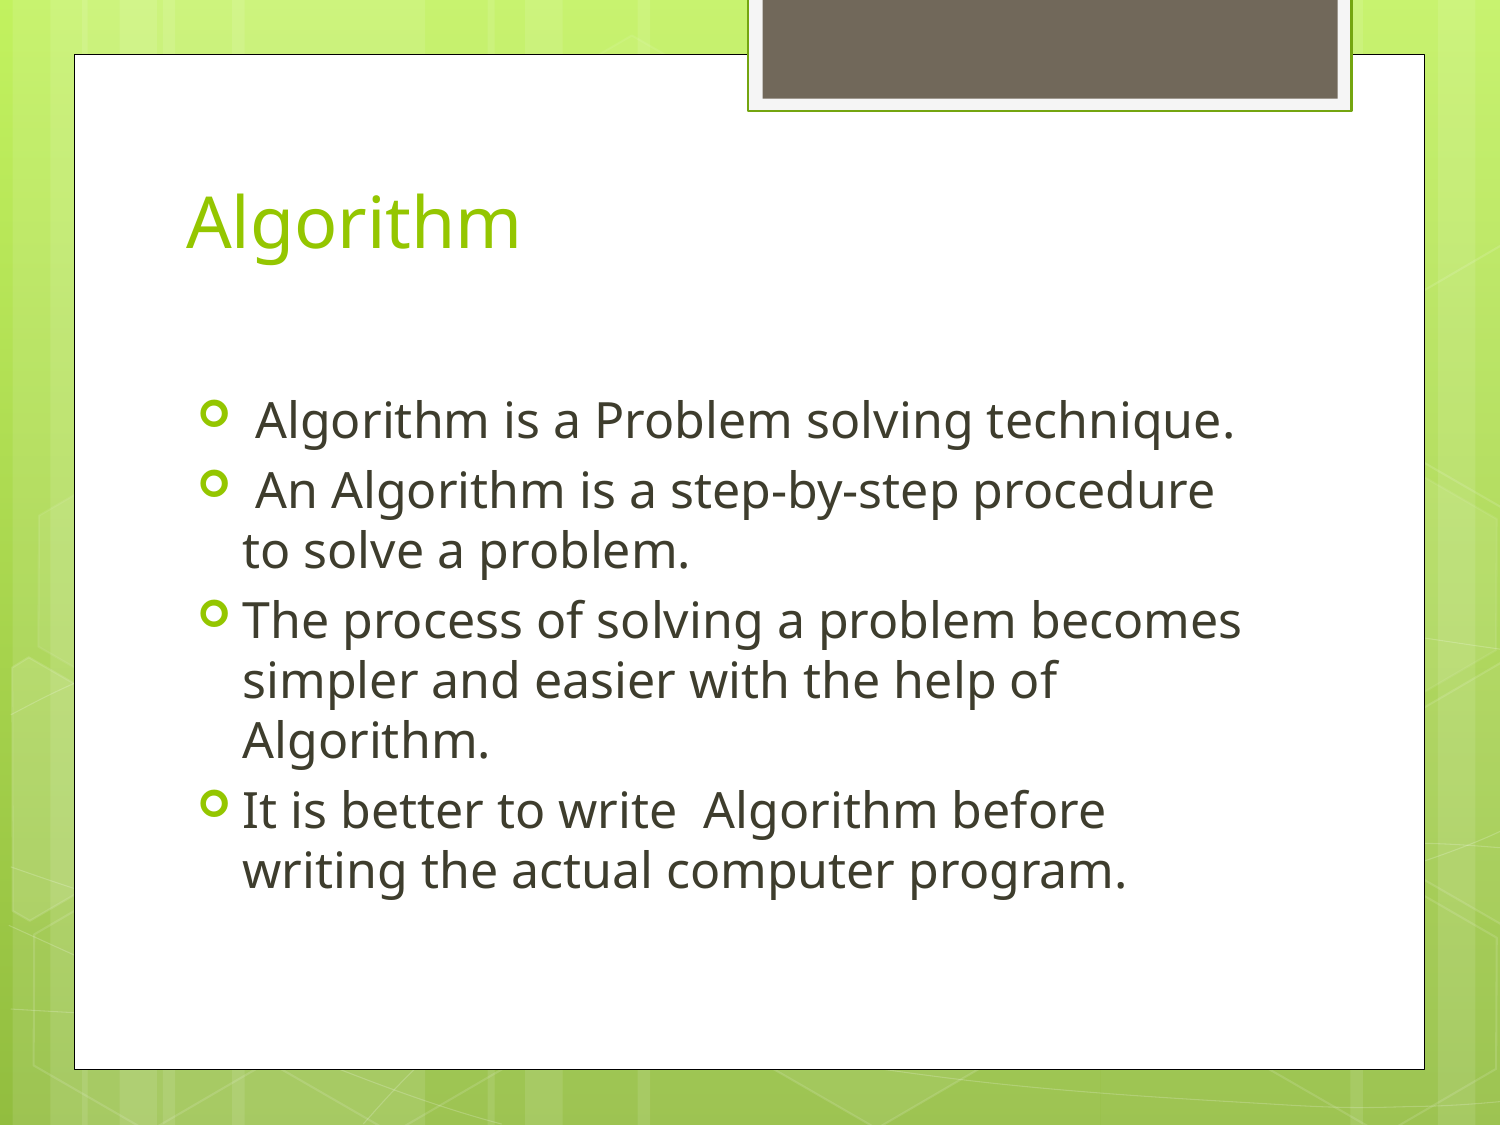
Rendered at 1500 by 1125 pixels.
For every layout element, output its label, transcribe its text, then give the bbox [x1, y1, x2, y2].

title Algorithm [171, 168, 1324, 357]
list Algorithm is a Problem solving technique. An Algorithm is a step-by-step procedure to solve a problem. The process of solving a problem becomes simpler and easier with the help of Algorithm. It is better to write Algorithm before writing the actual computer program. [171, 381, 1283, 957]
